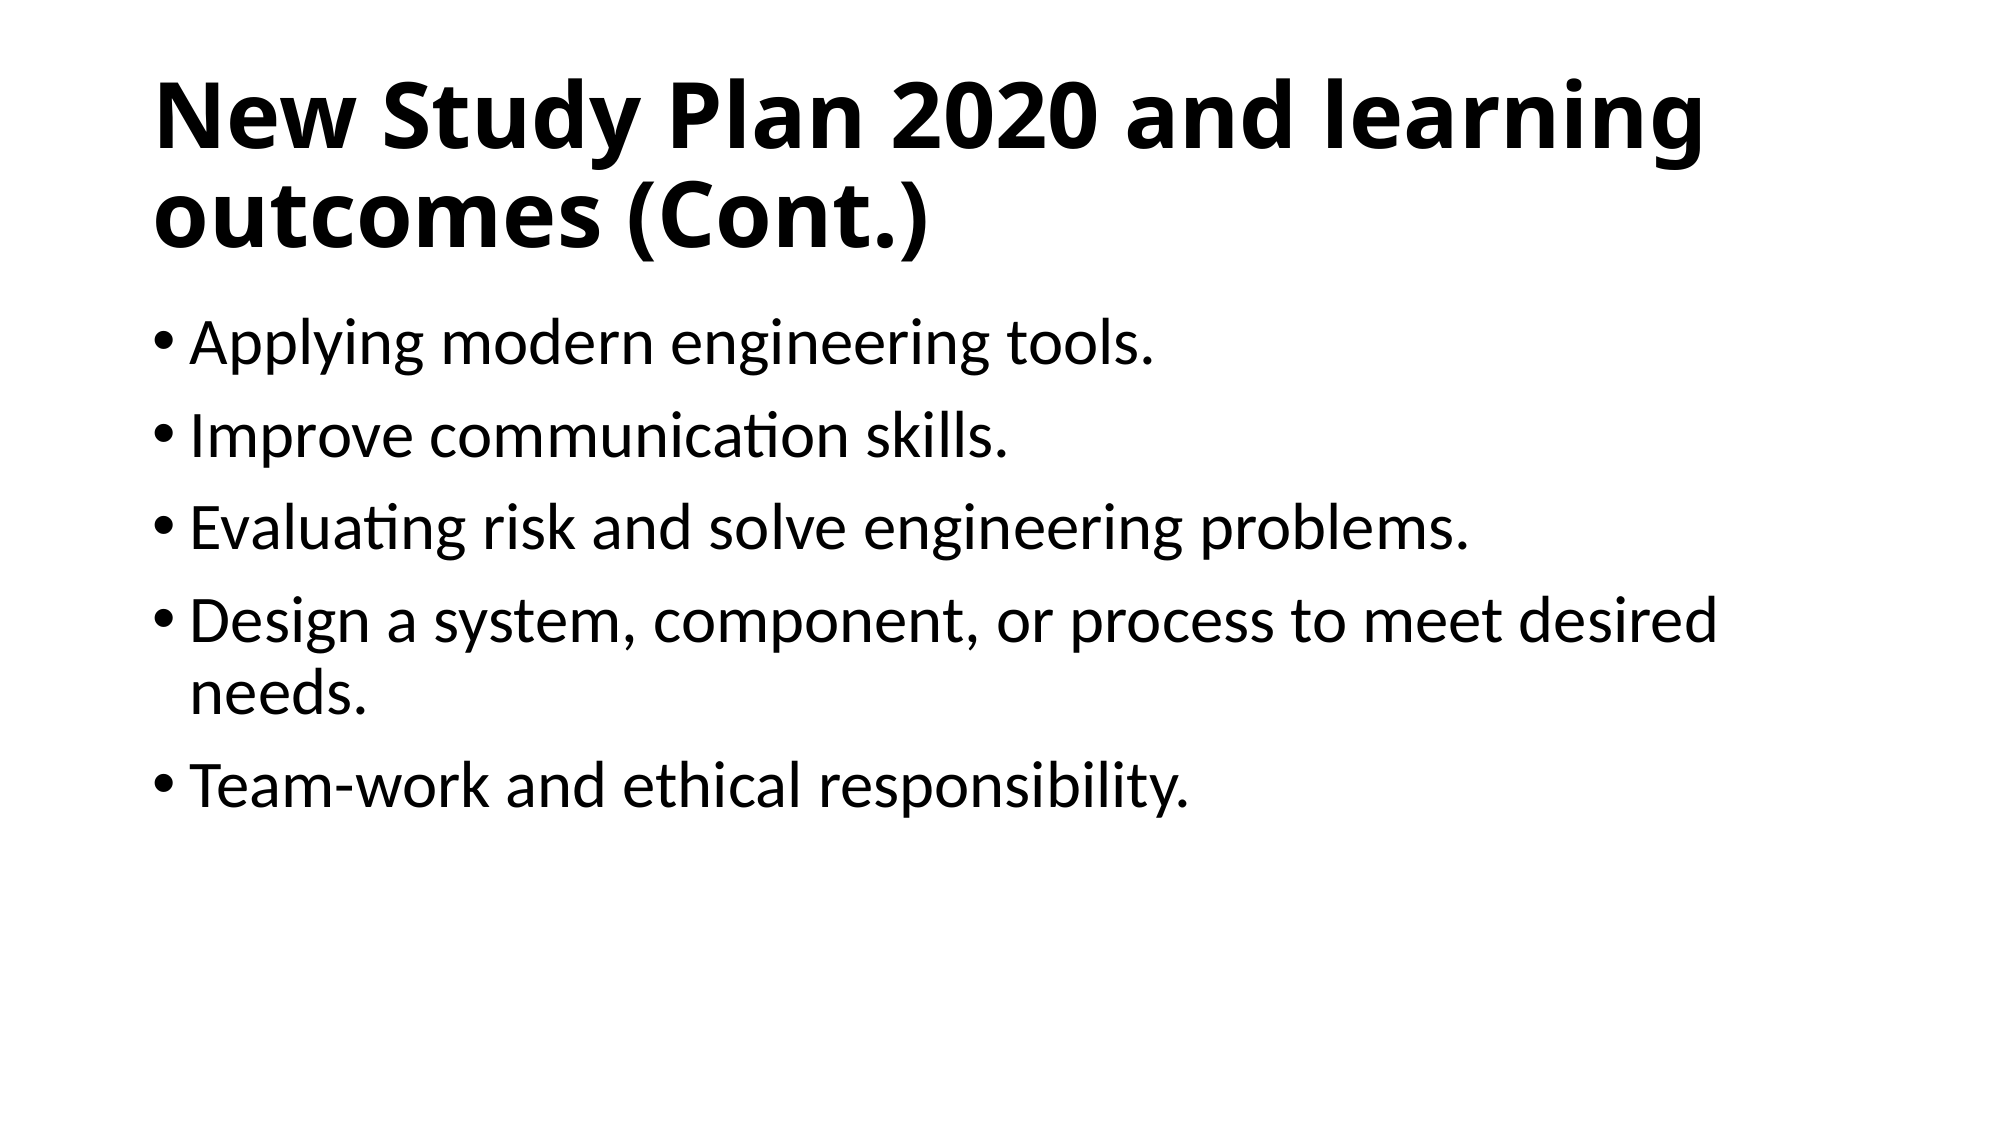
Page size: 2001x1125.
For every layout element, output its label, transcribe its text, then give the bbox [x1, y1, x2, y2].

list Applying modern engineering tools. Improve communication skills. Evaluating risk and solve engineering problems. Design a system, component, or process to meet desired needs. Team-work and ethical responsibility. [137, 299, 1863, 1014]
title New Study Plan 2020 and learning outcomes (Cont.) [137, 59, 1863, 278]
